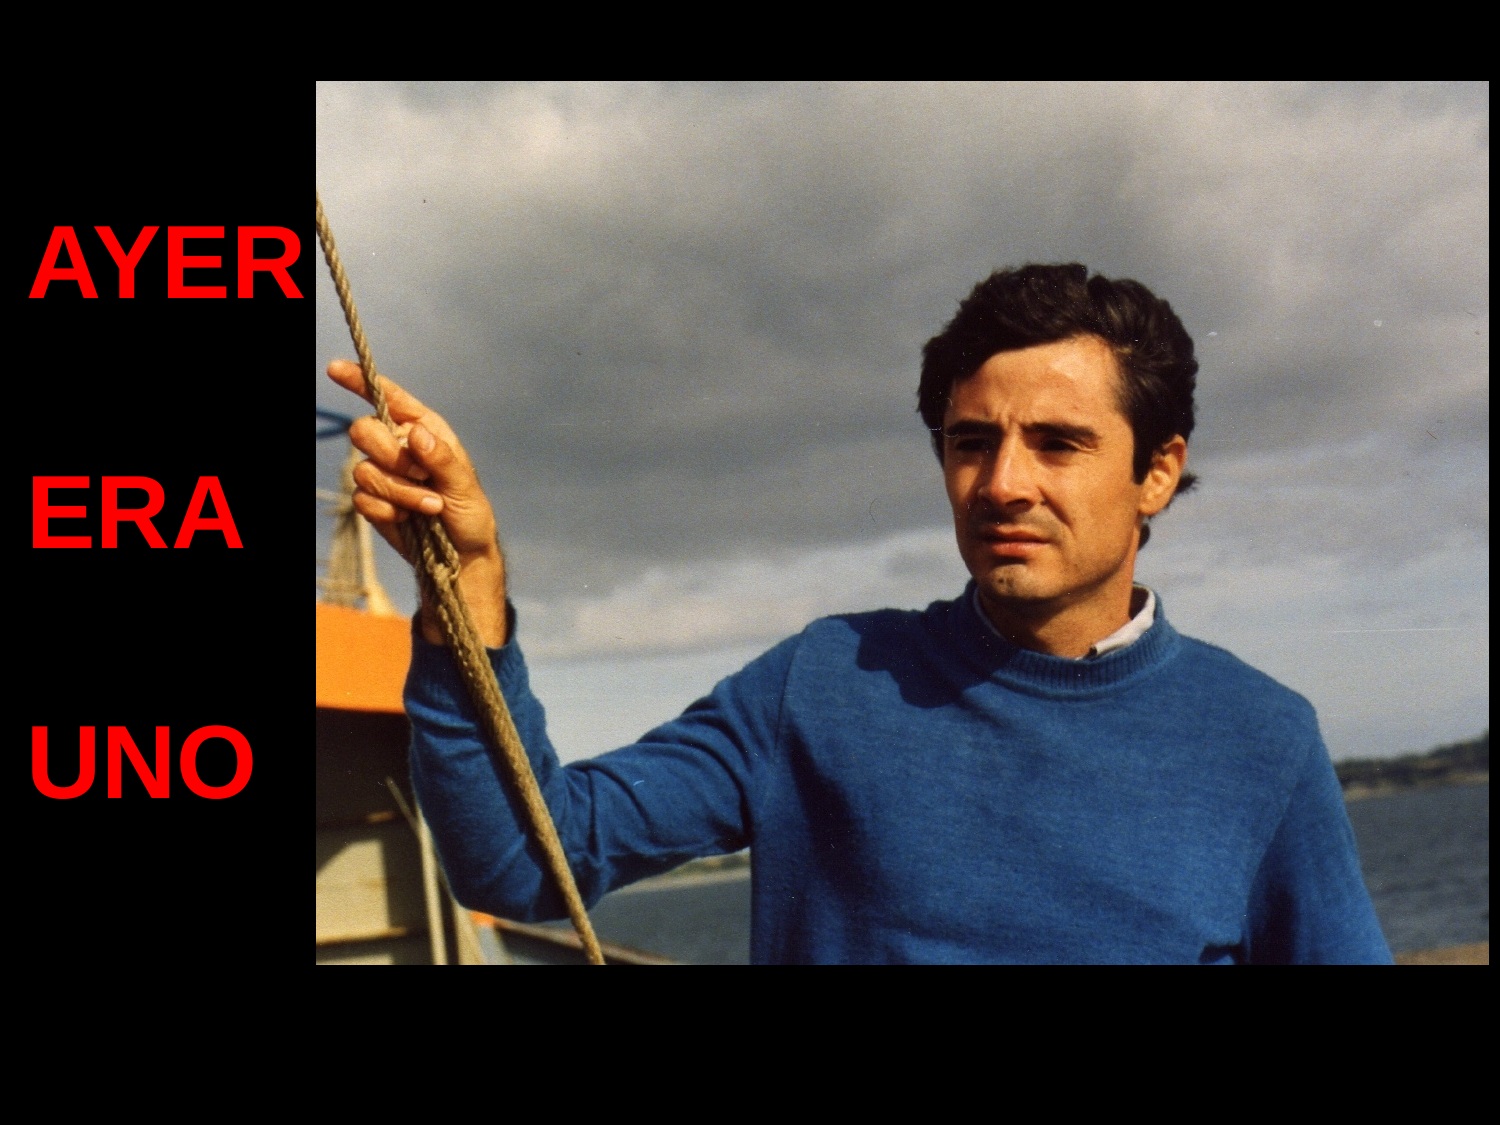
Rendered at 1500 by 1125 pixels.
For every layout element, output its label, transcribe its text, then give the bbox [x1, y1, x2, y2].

text_box AYER ERA UNO [11, 187, 311, 827]
picture [316, 81, 1489, 965]
